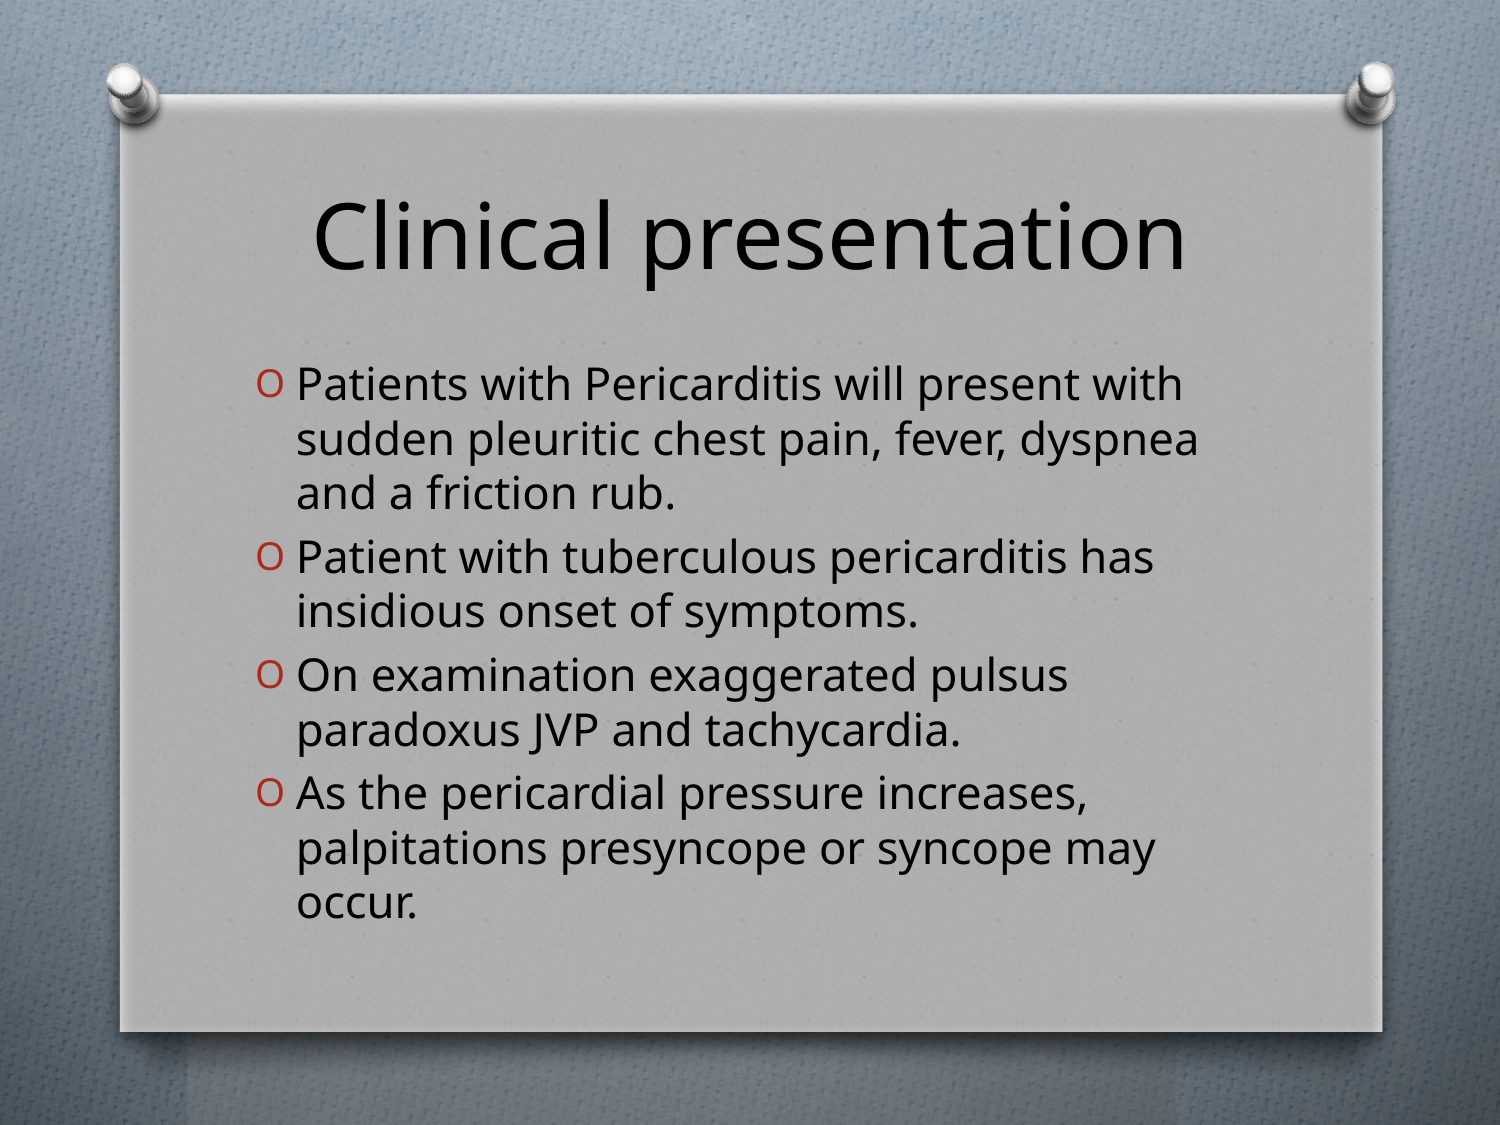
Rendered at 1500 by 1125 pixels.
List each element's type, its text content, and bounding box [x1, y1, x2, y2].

picture [1317, 35, 1439, 156]
picture [75, 29, 198, 153]
title Clinical presentation [179, 134, 1323, 332]
list Patients with Pericarditis will present with sudden pleuritic chest pain, fever, dyspnea and a friction rub. Patient with tuberculous pericarditis has insidious onset of symptoms. On examination exaggerated pulsus paradoxus JVP and tachycardia. As the pericardial pressure increases, palpitations presyncope or syncope may occur. [240, 347, 1257, 939]
